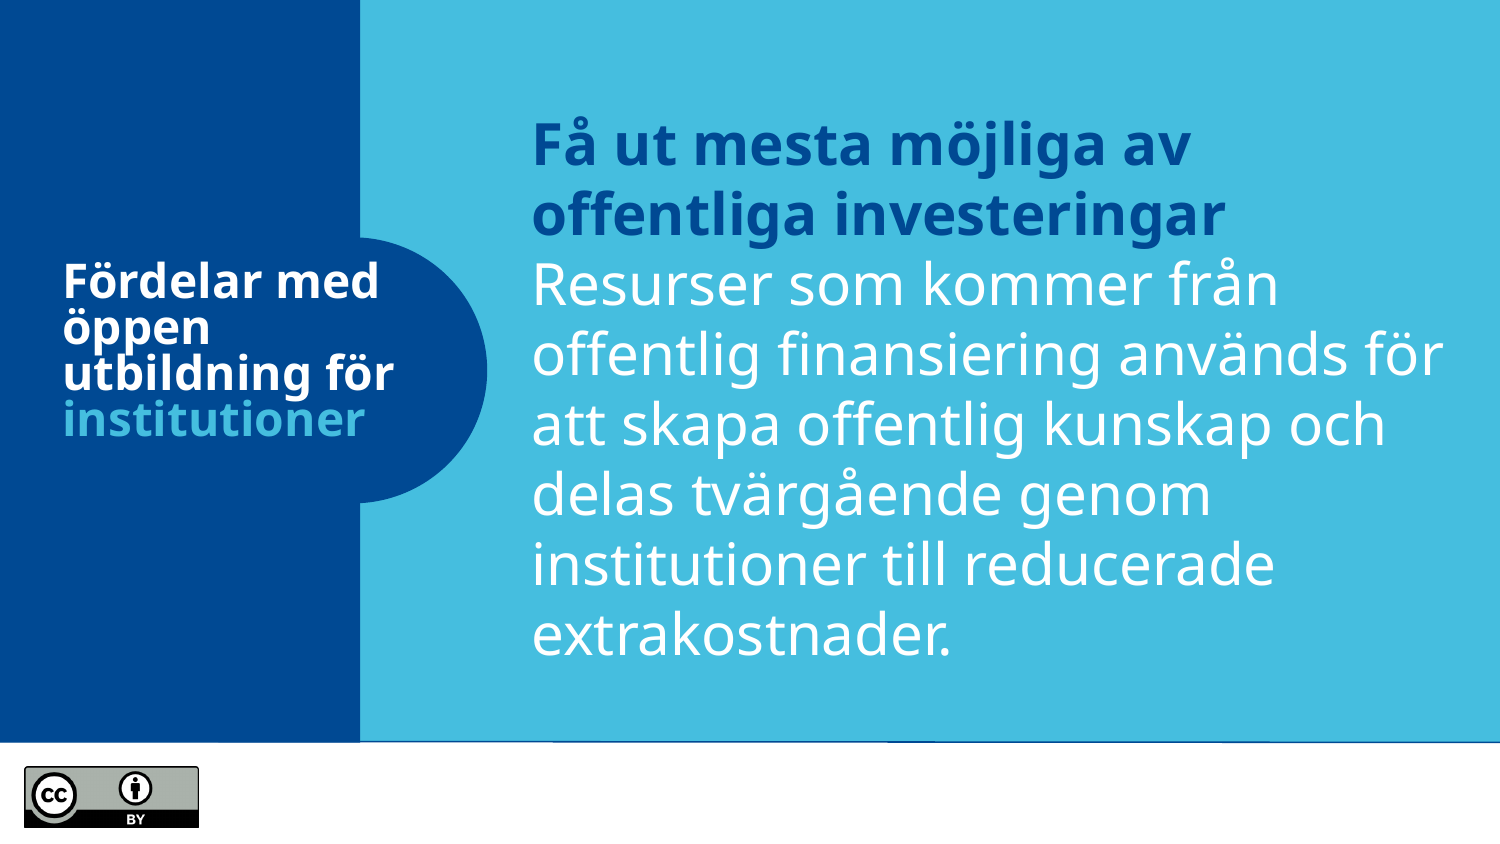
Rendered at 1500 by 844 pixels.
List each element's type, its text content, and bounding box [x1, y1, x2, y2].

text_box [462, 292, 488, 448]
text_box [254, 461, 452, 504]
text_box [0, 750, 1500, 844]
picture [24, 765, 199, 828]
text_box Få ut mesta möjliga av offentliga investeringar Resurser som kommer från offentlig finansiering används för att skapa offentlig kunskap och delas tvärgående genom institutioner till reducerade extrakostnader. [512, 89, 1474, 686]
text_box [304, 237, 401, 246]
text_box [0, 0, 361, 740]
text_box Fördelar med öppen utbildning för institutioner [47, 246, 462, 461]
